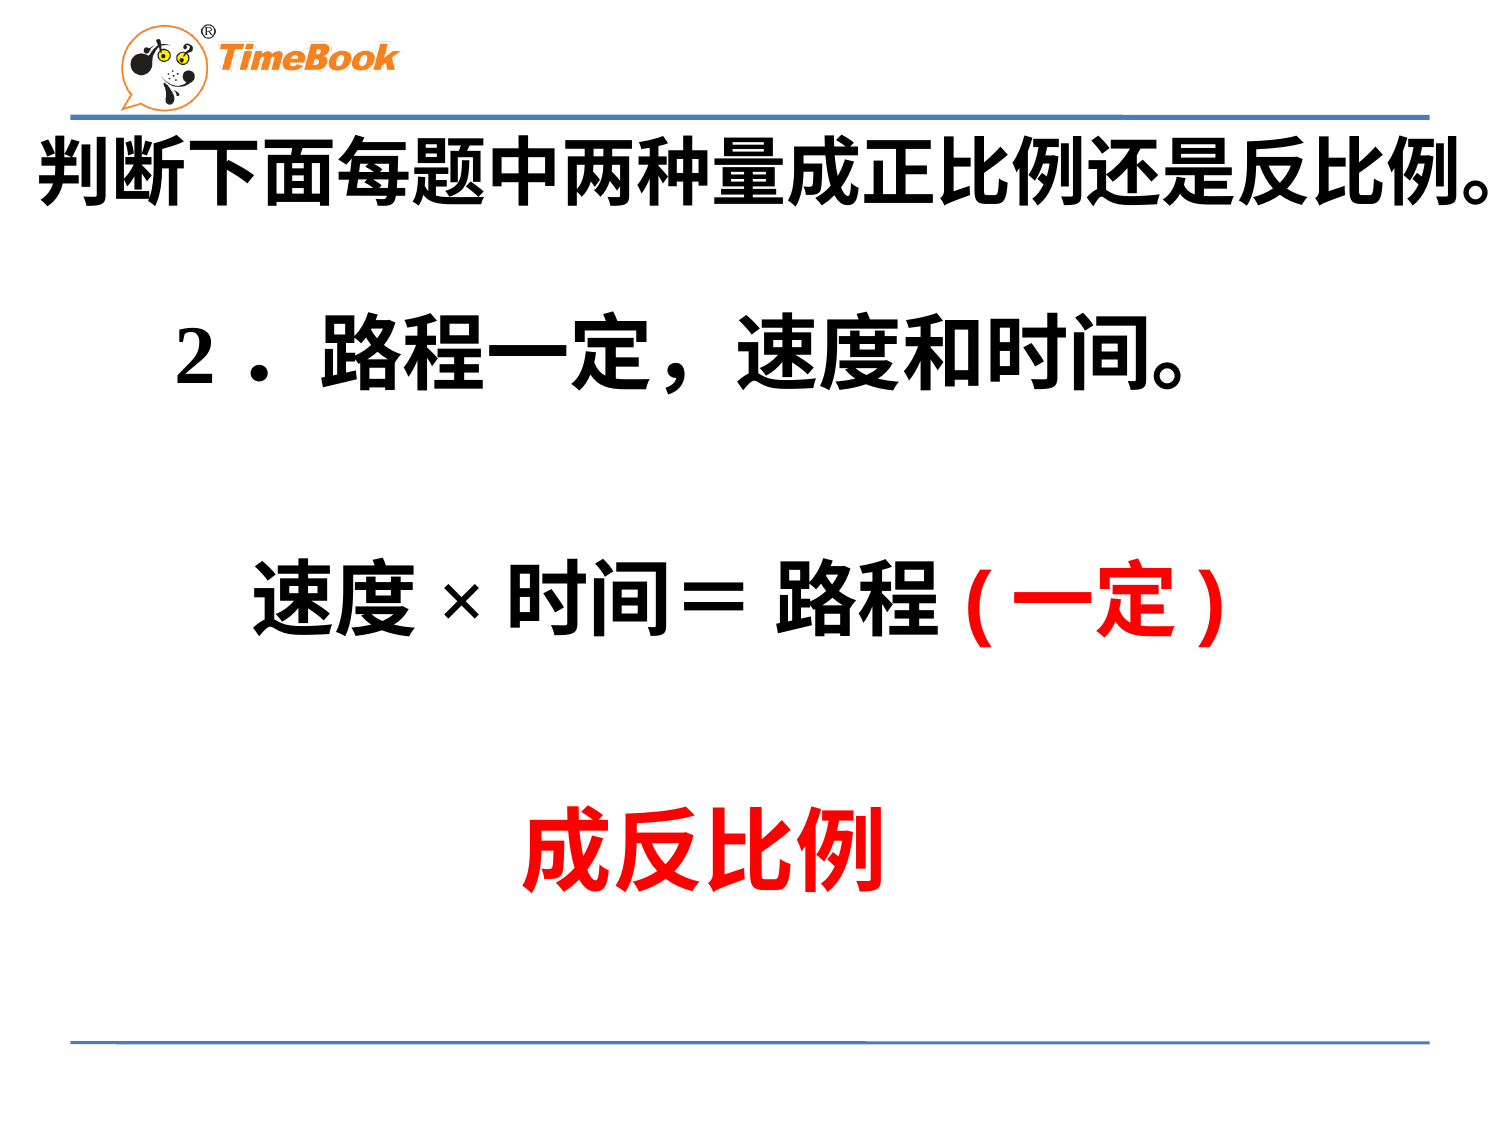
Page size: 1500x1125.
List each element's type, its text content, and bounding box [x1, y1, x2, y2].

text_box 成反比例 [505, 785, 903, 910]
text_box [234, 538, 1238, 657]
text_box 判断下面每题中两种量成正比例还是反比例。 [21, 117, 1500, 222]
picture [118, 22, 408, 113]
text_box 2．路程一定，速度和时间。 [159, 292, 1251, 408]
